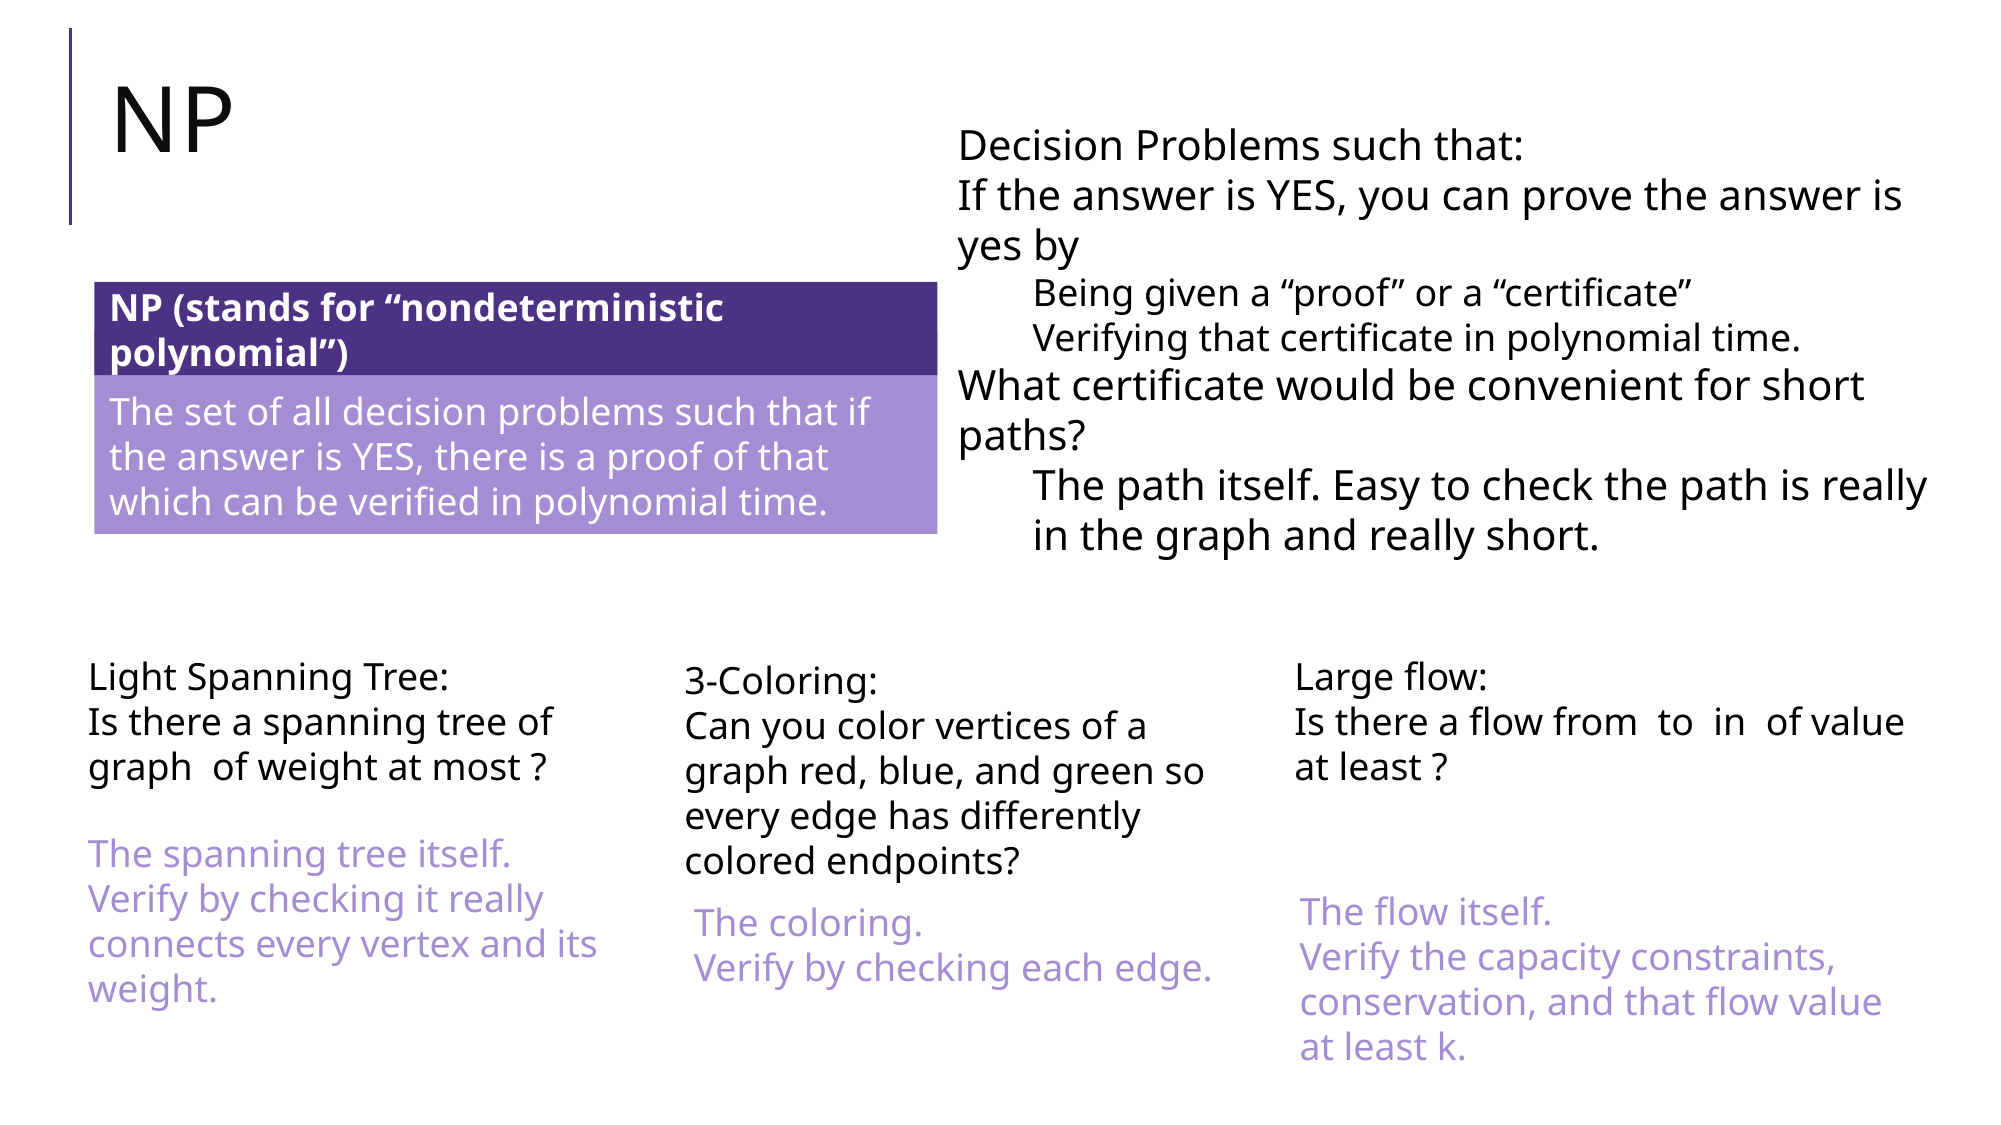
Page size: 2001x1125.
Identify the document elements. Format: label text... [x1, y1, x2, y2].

text_box The spanning tree itself. Verify by checking it really connects every vertex and its weight. [73, 822, 672, 1018]
text_box The coloring. Verify by checking each edge. [678, 891, 1245, 996]
text_box Decision Problems such that: If the answer is YES, you can prove the answer is yes by Being given a “proof” or a “certificate” Verifying that certificate in polynomial time. What certificate would be convenient for short paths? The path itself. Easy to check the path is really in the graph and really short. [942, 111, 1985, 567]
text_box The flow itself. Verify the capacity constraints, conservation, and that flow value at least k. [1284, 880, 1925, 1076]
text_box The set of all decision problems such that if the answer is YES, there is a proof of that which can be verified in polynomial time. [93, 377, 939, 535]
title NP [94, 43, 1930, 210]
text_box 3-Coloring: Can you color vertices of a graph red, blue, and green so every edge has differently colored endpoints? [669, 649, 1245, 935]
text_box NP (stands for “nondeterministic polynomial”) [93, 281, 939, 377]
